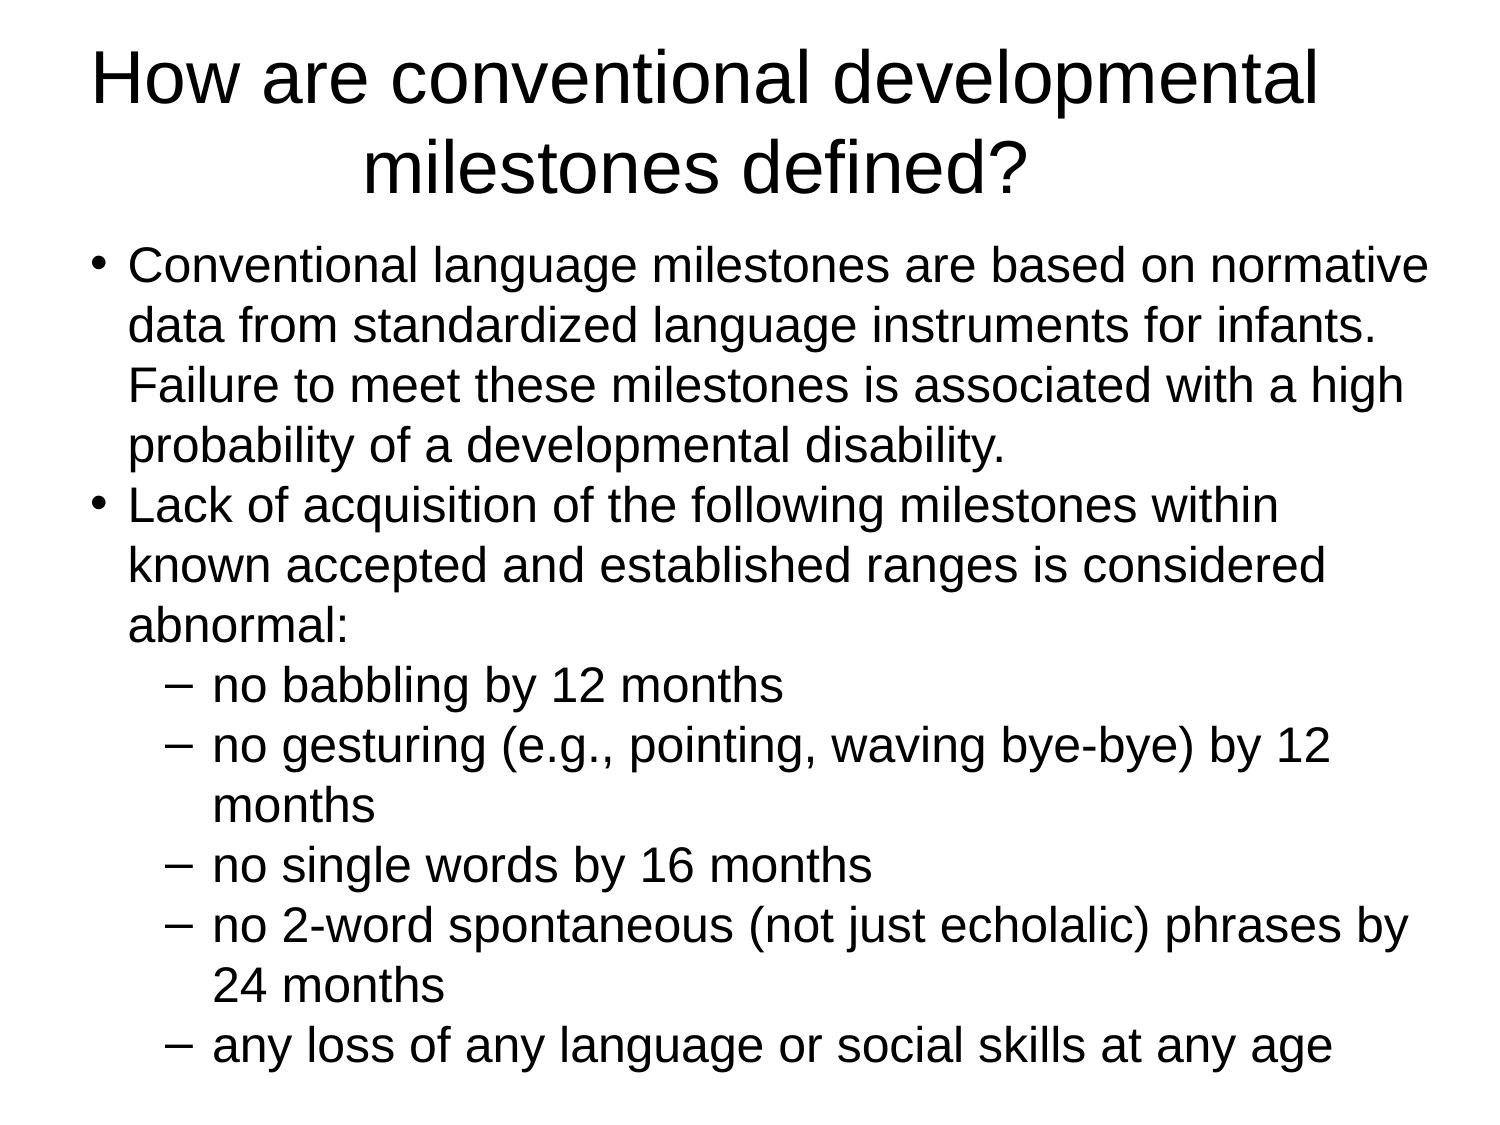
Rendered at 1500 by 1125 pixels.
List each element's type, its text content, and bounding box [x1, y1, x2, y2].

list Conventional language milestones are based on normative data from standardized language instruments for infants. Failure to meet these milestones is associated with a high probability of a developmental disability. Lack of acquisition of the following milestones within known accepted and established ranges is considered abnormal: no babbling by 12 months no gesturing (e.g., pointing, waving bye-bye) by 12 months no single words by 16 months no 2-word spontaneous (not just echolalic) phrases by 24 months any loss of any language or social skills at any age [75, 224, 1450, 1100]
title How are conventional developmental milestones defined? [37, 12, 1375, 225]
